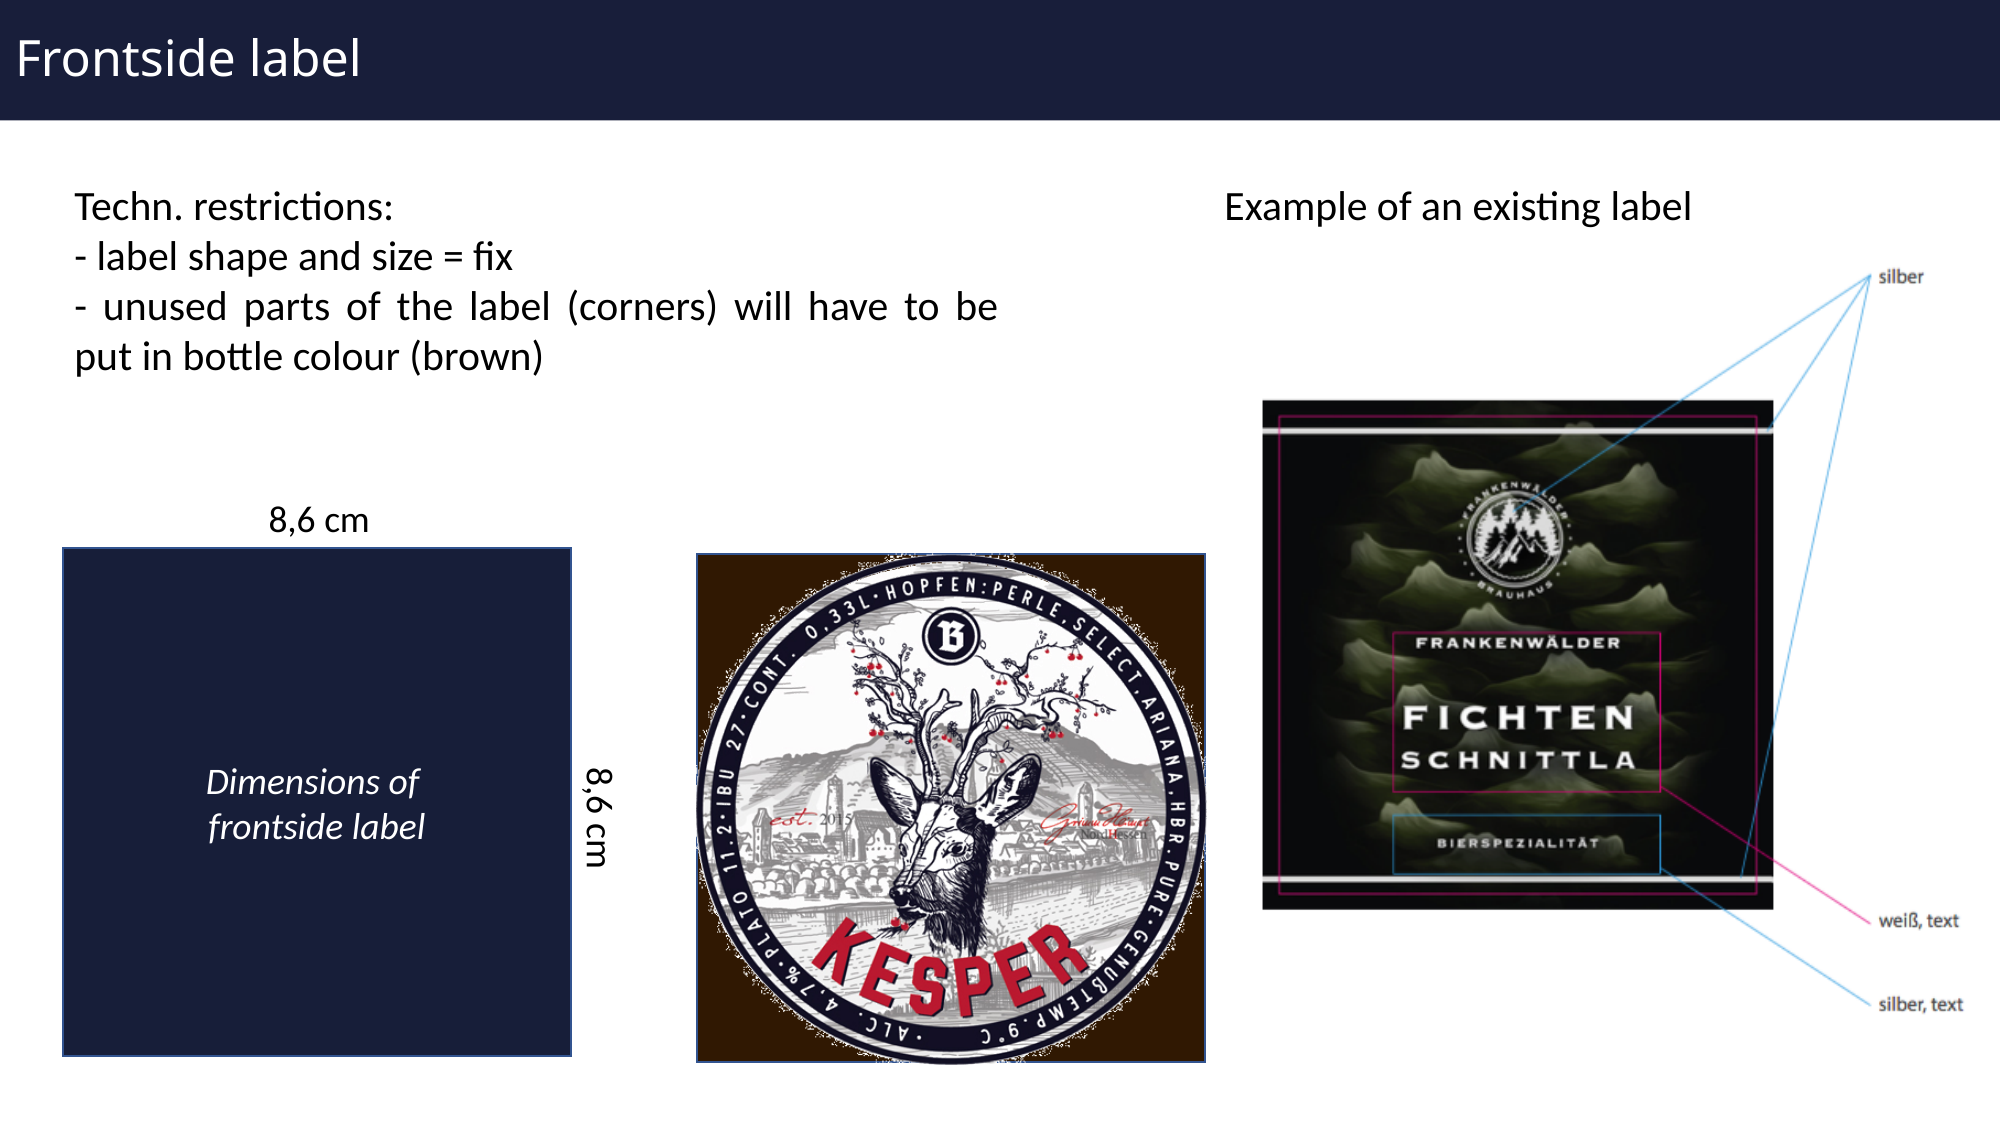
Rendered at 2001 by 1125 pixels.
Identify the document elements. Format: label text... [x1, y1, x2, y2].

text_box Techn. restrictions: - label shape and size = fix - unused parts of the label (corners) will have to be put in bottle colour (brown) [59, 171, 1014, 387]
title Frontside label [0, 0, 2000, 121]
picture [662, 548, 1223, 1077]
text_box Example of an existing label [1209, 171, 1744, 237]
picture [1236, 252, 1995, 1035]
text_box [63, 487, 632, 1057]
